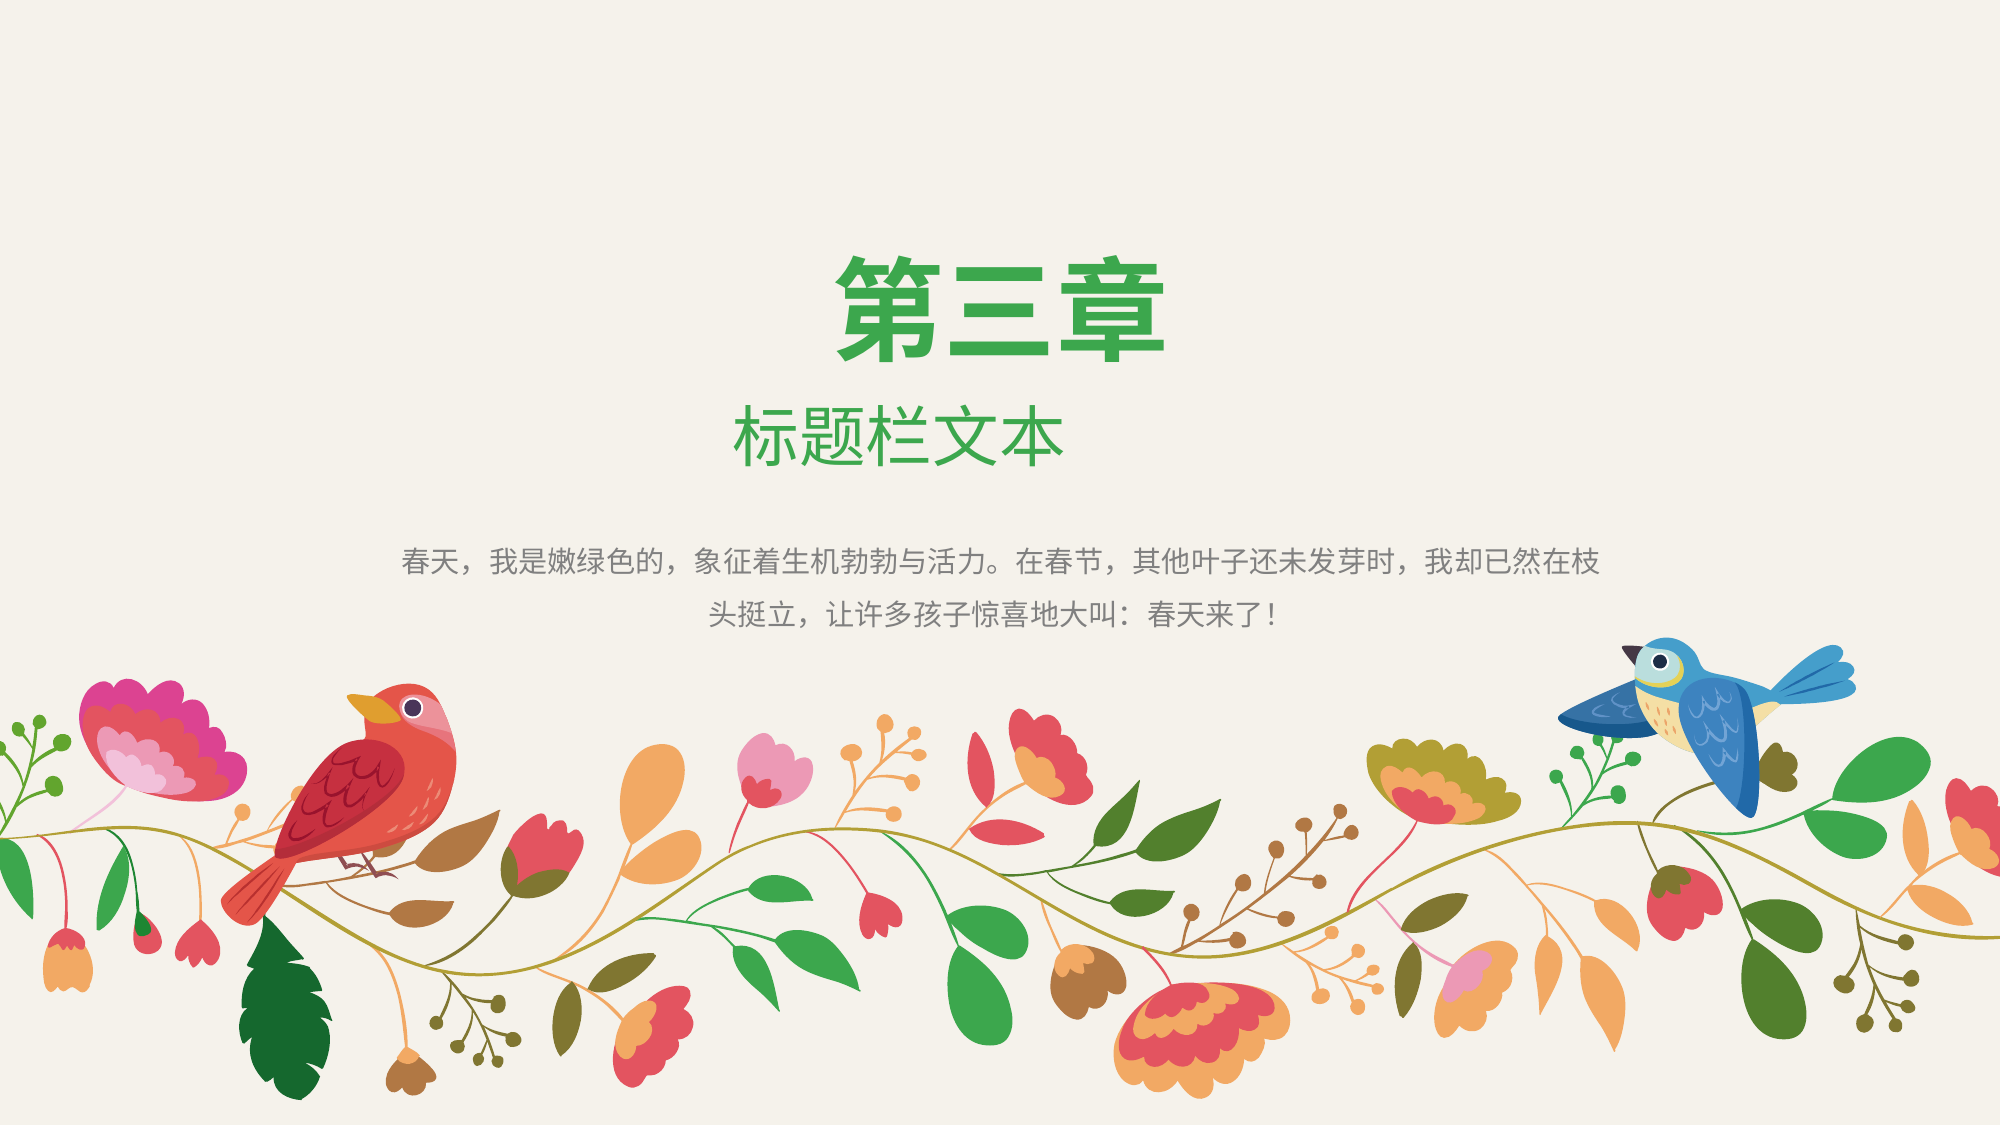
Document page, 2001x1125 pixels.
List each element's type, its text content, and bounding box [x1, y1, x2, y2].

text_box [1554, 626, 1865, 819]
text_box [220, 681, 457, 931]
text_box 第三章 [816, 232, 1184, 383]
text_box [0, 479, 1984, 1125]
text_box 标题栏文本 [717, 387, 1082, 479]
